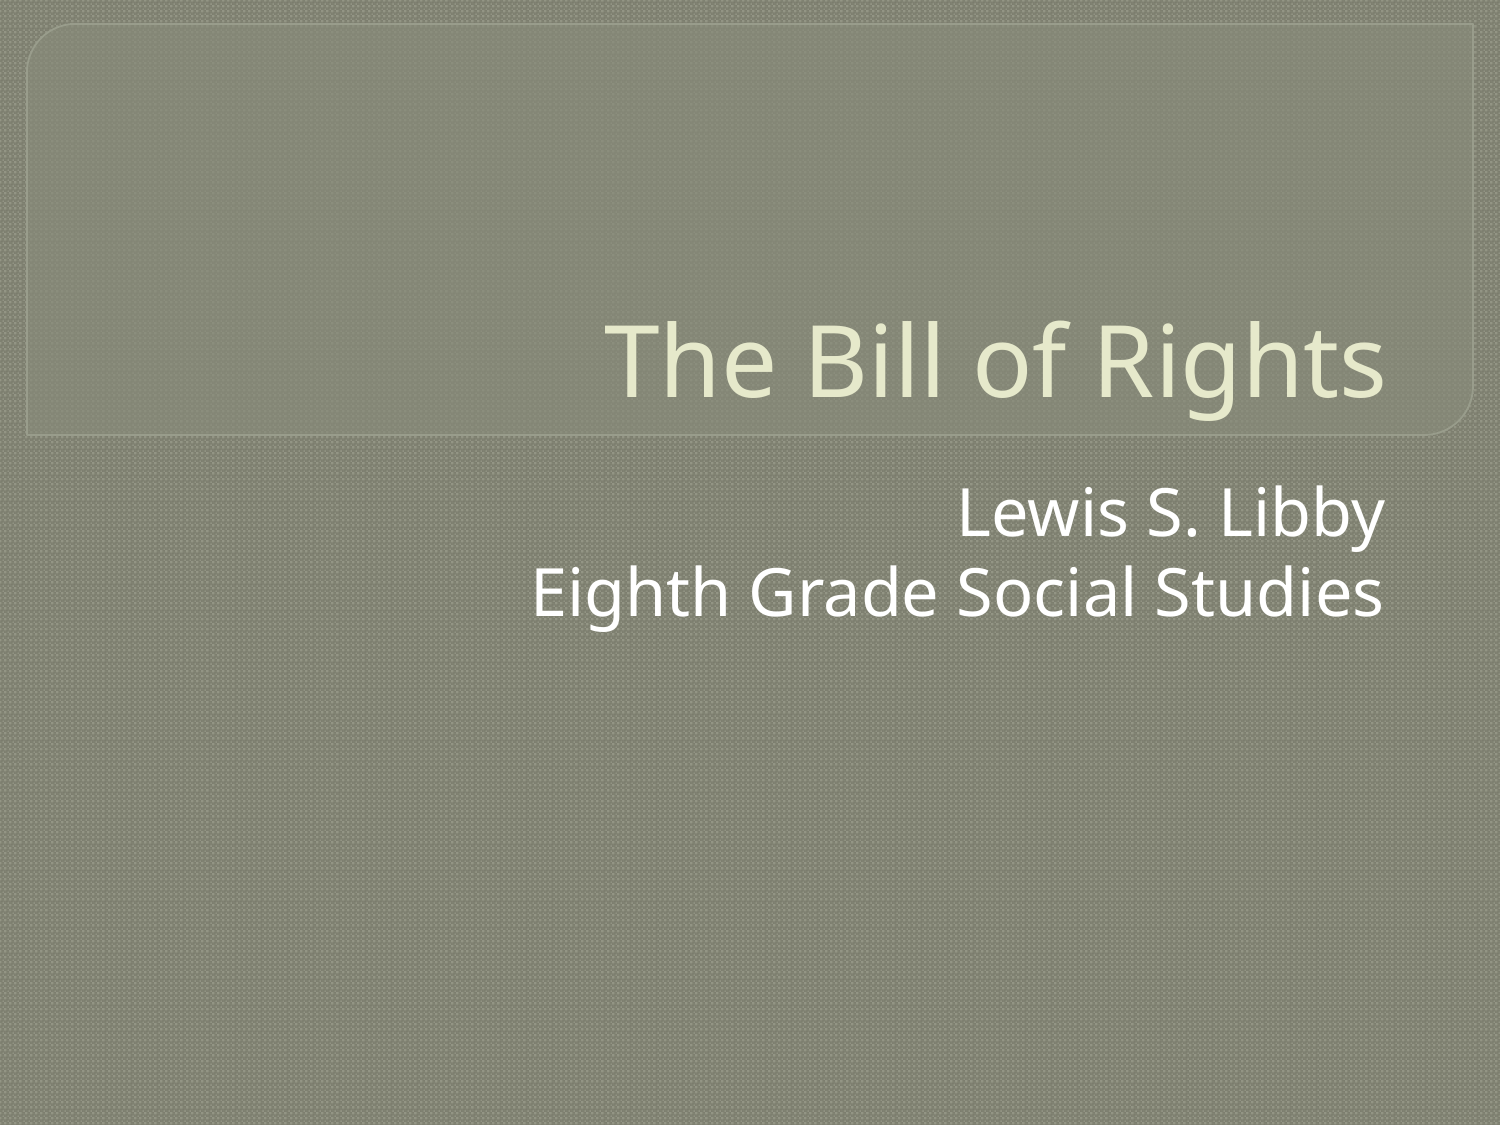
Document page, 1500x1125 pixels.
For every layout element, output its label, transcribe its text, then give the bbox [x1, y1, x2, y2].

title The Bill of Rights [76, 62, 1427, 425]
subtitle Lewis S. Libby Eighth Grade Social Studies [350, 462, 1427, 750]
